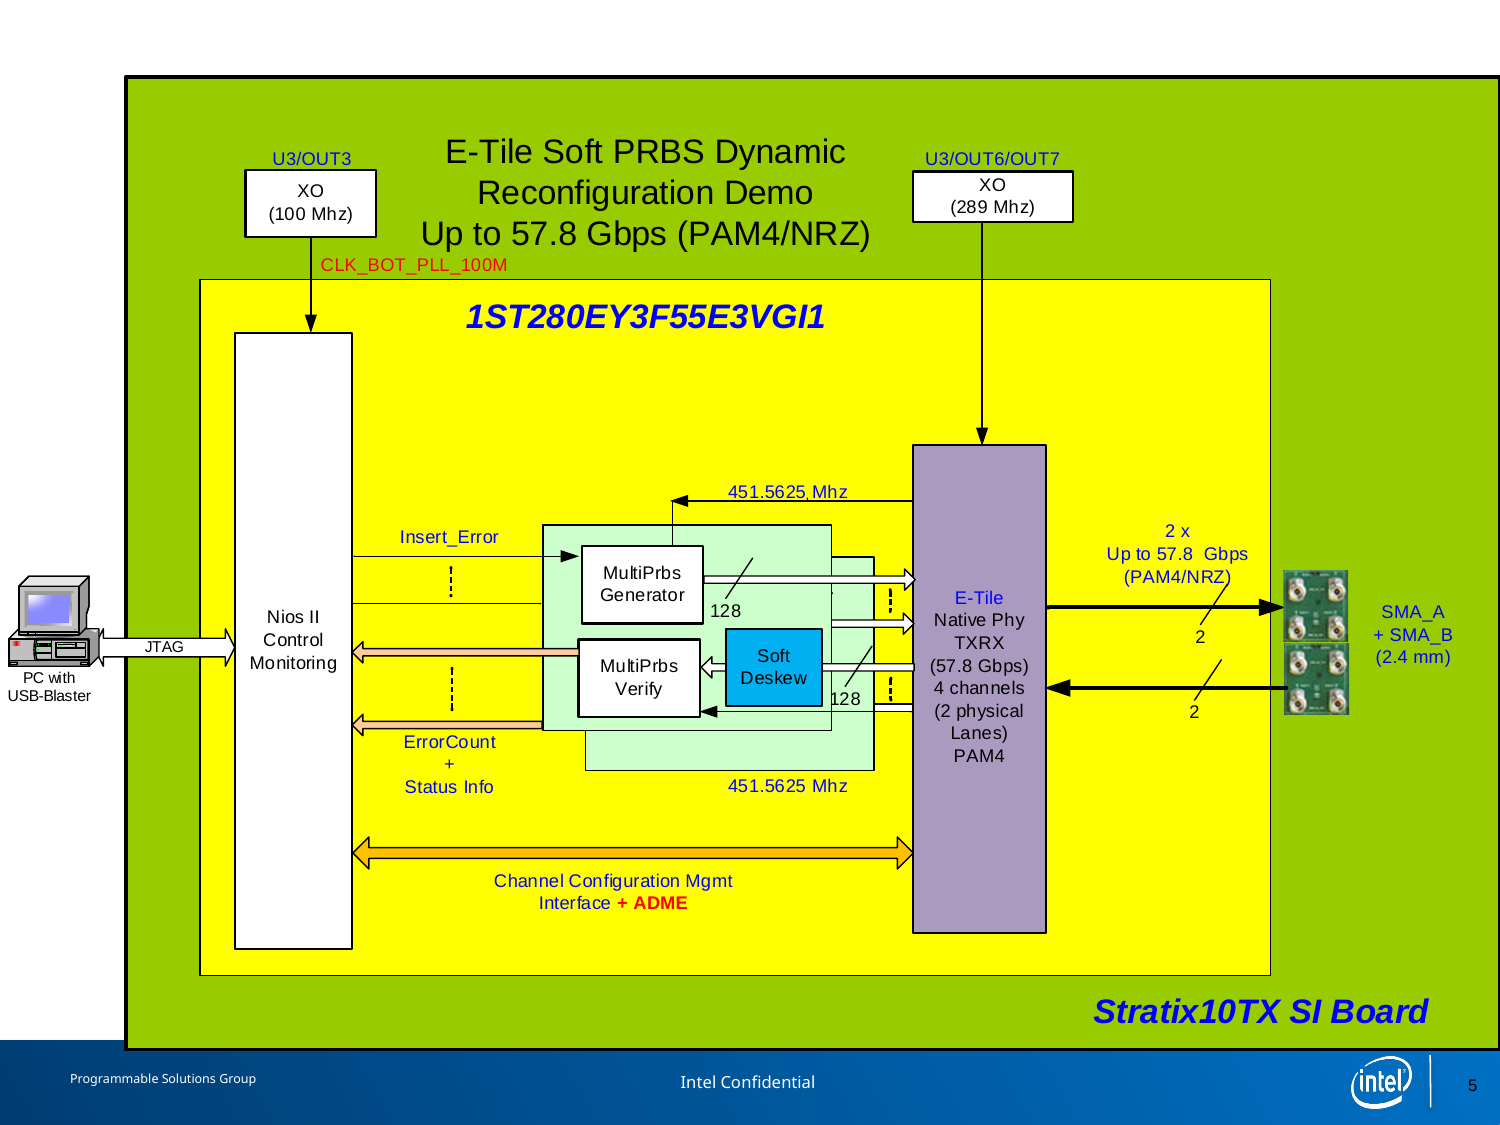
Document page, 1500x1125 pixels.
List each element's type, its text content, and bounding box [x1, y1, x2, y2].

picture [0, 74, 1500, 1051]
slide_number 5 [1127, 1060, 1478, 1116]
